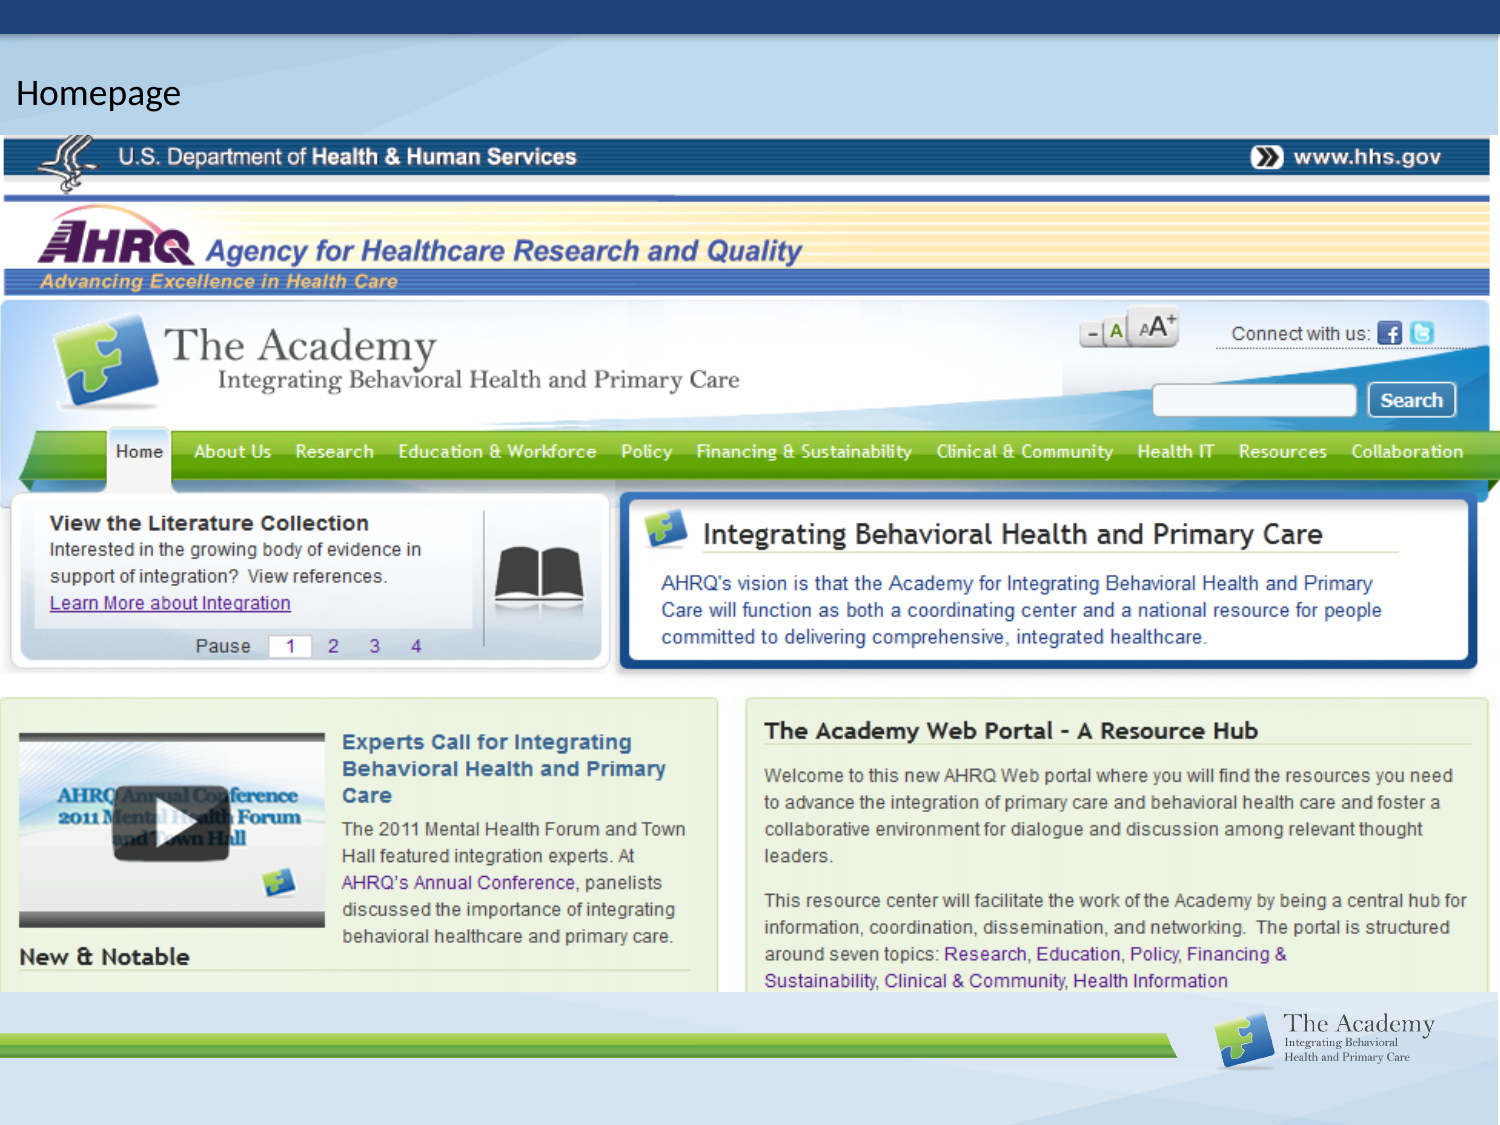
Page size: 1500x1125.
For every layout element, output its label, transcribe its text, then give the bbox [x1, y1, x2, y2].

text_box Homepage [1, 60, 197, 121]
picture [0, 34, 1500, 1125]
